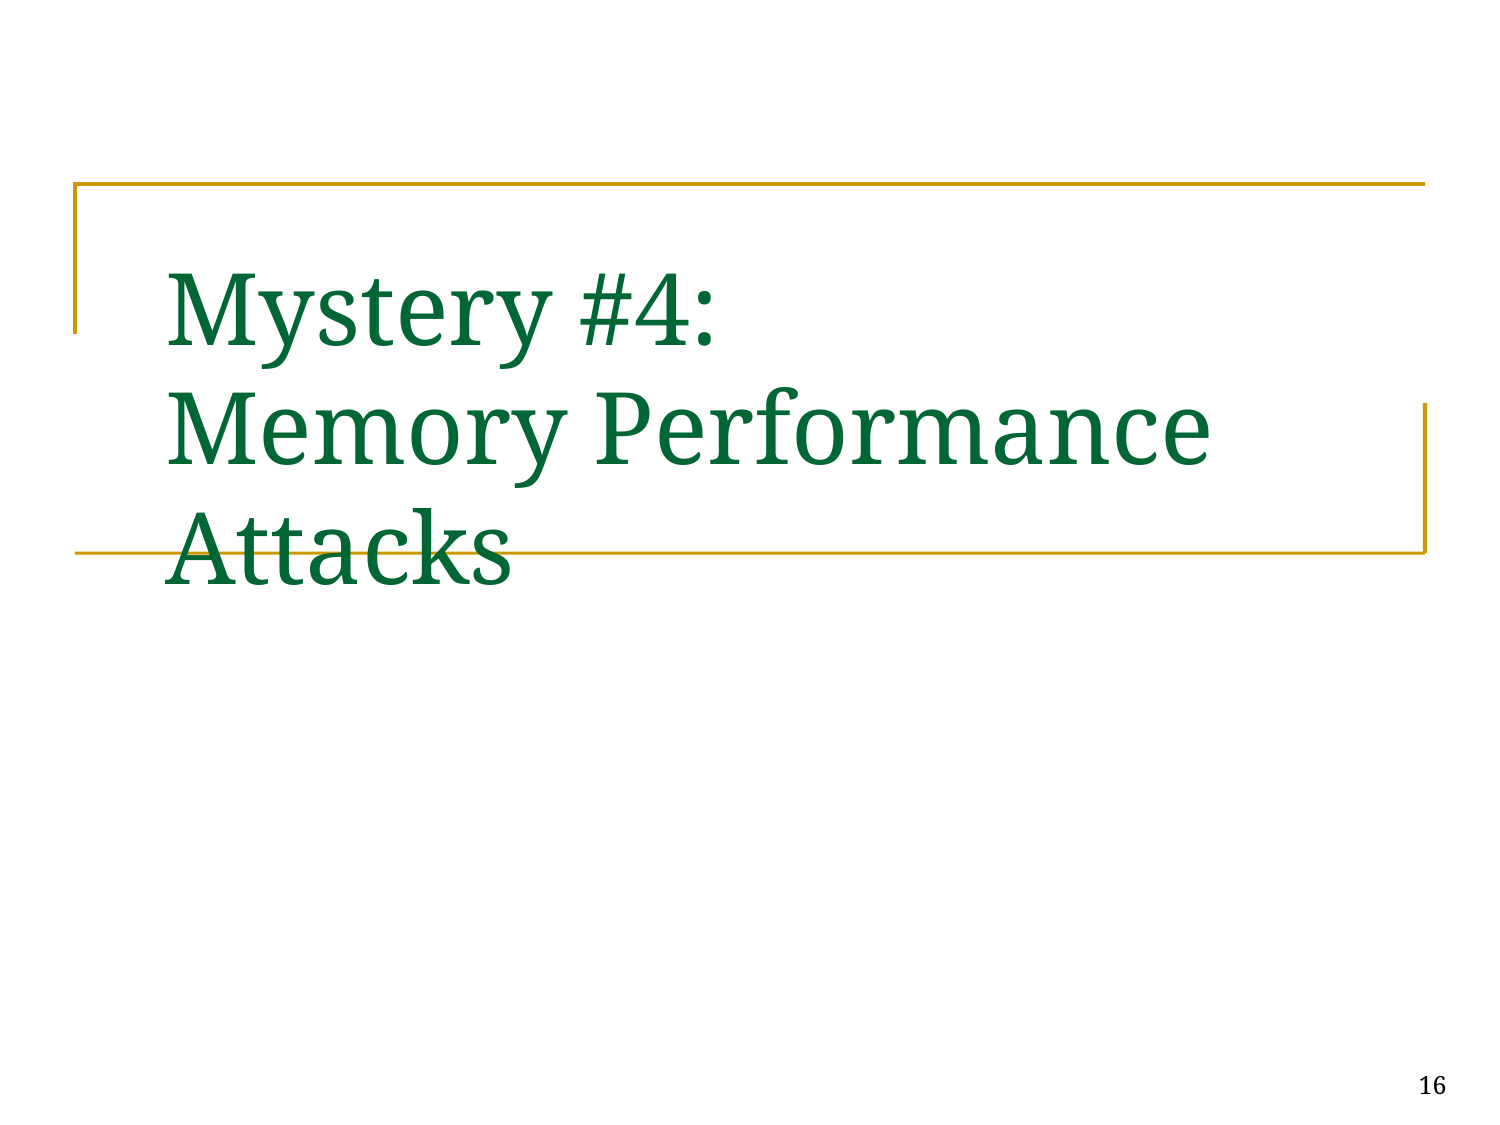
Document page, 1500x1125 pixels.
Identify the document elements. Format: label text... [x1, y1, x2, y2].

title Mystery #4: Memory Performance Attacks [150, 237, 1450, 525]
slide_number 16 [1111, 1036, 1462, 1112]
